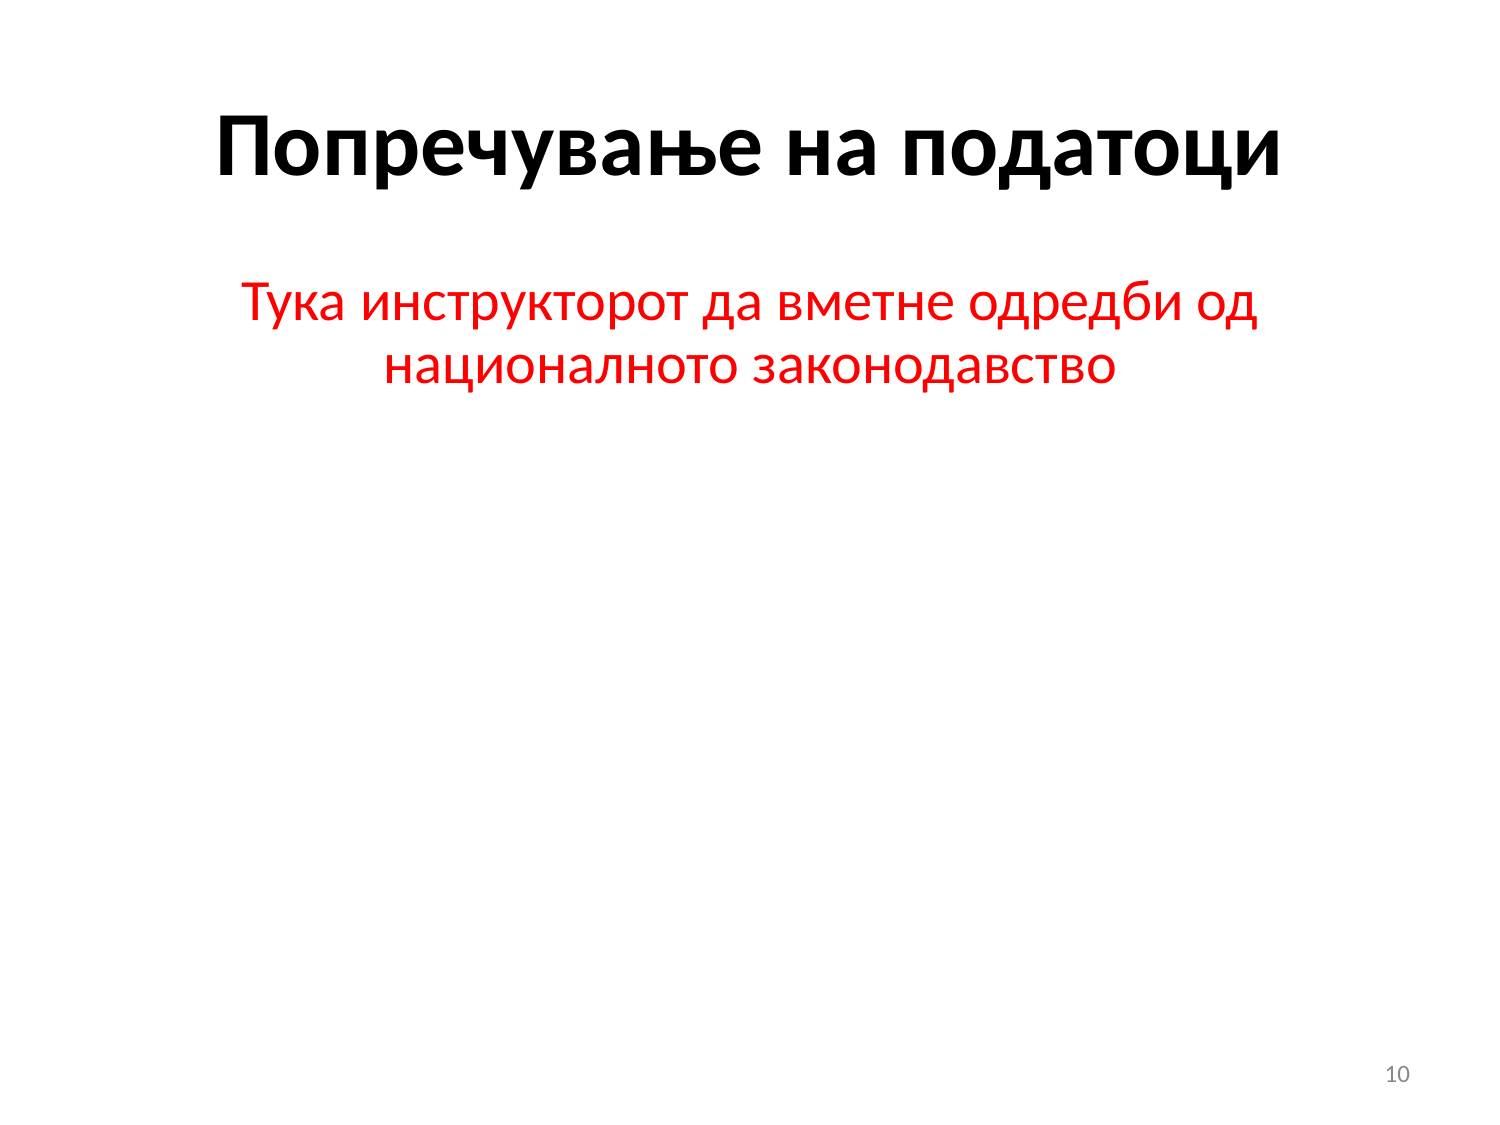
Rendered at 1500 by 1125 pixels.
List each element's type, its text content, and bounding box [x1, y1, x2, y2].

title Попречување на податоци [75, 45, 1425, 233]
list Тука инструкторот да вметне одредби од националното законодавство [75, 262, 1425, 1005]
slide_number 10 [1074, 1042, 1425, 1103]
